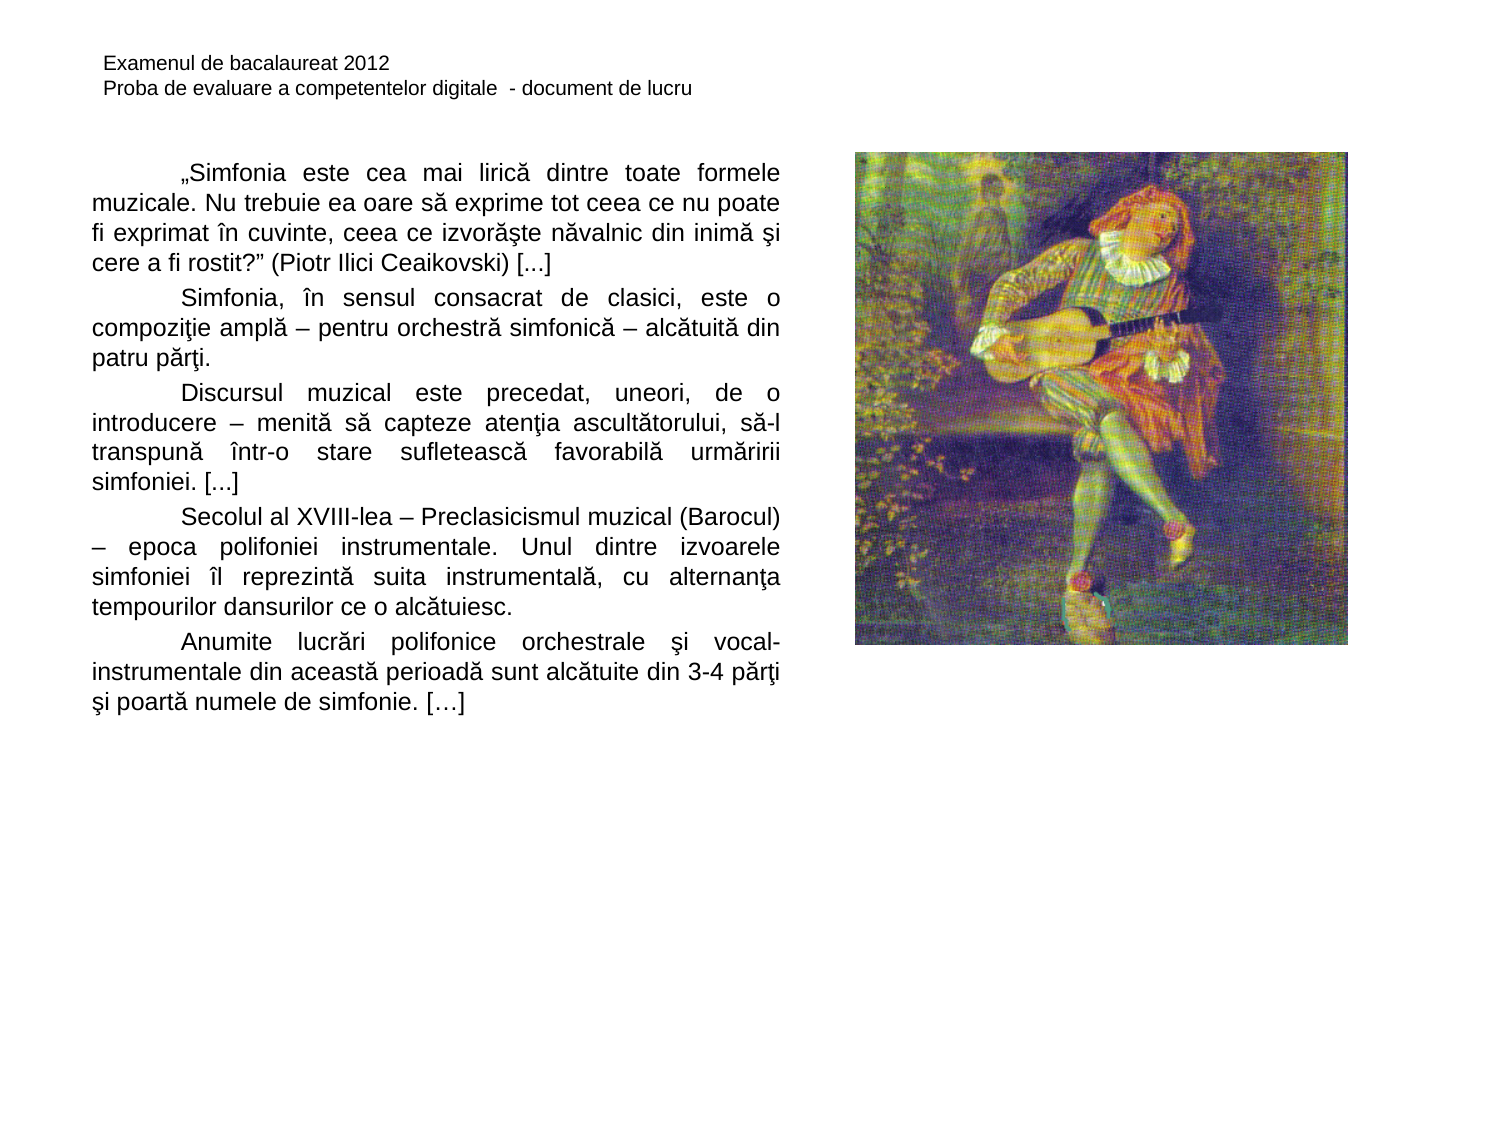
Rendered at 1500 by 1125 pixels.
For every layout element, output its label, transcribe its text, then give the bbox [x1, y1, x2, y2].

picture [855, 152, 1349, 646]
text_box Examenul de bacalaureat 2012 Proba de evaluare a competentelor digitale - document de lucru [88, 42, 1459, 143]
list „Simfonia este cea mai lirică dintre toate formele muzicale. Nu trebuie ea oare să exprime tot ceea ce nu poate fi exprimat în cuvinte, ceea ce izvorăşte năvalnic din inimă şi cere a fi rostit?” (Piotr Ilici Ceaikovski) [...] Simfonia, în sensul consacrat de clasici, este o compoziţie amplă – pentru orchestră simfonică – alcătuită din patru părţi. Discursul muzical este precedat, uneori, de o introducere – menită să capteze atenţia ascultătorului, să-l transpună într-o stare sufletească favorabilă urmăririi simfoniei. [...] Secolul al XVIII-lea – Preclasicismul muzical (Barocul) – epoca polifoniei instrumentale. Unul dintre izvoarele simfoniei îl reprezintă suita instrumentală, cu alternanţa tempourilor dansurilor ce o alcătuiesc. Anumite lucrări polifonice orchestrale şi vocal-instrumentale din această perioadă sunt alcătuite din 3-4 părţi şi poartă numele de simfonie. […] [76, 148, 798, 1061]
